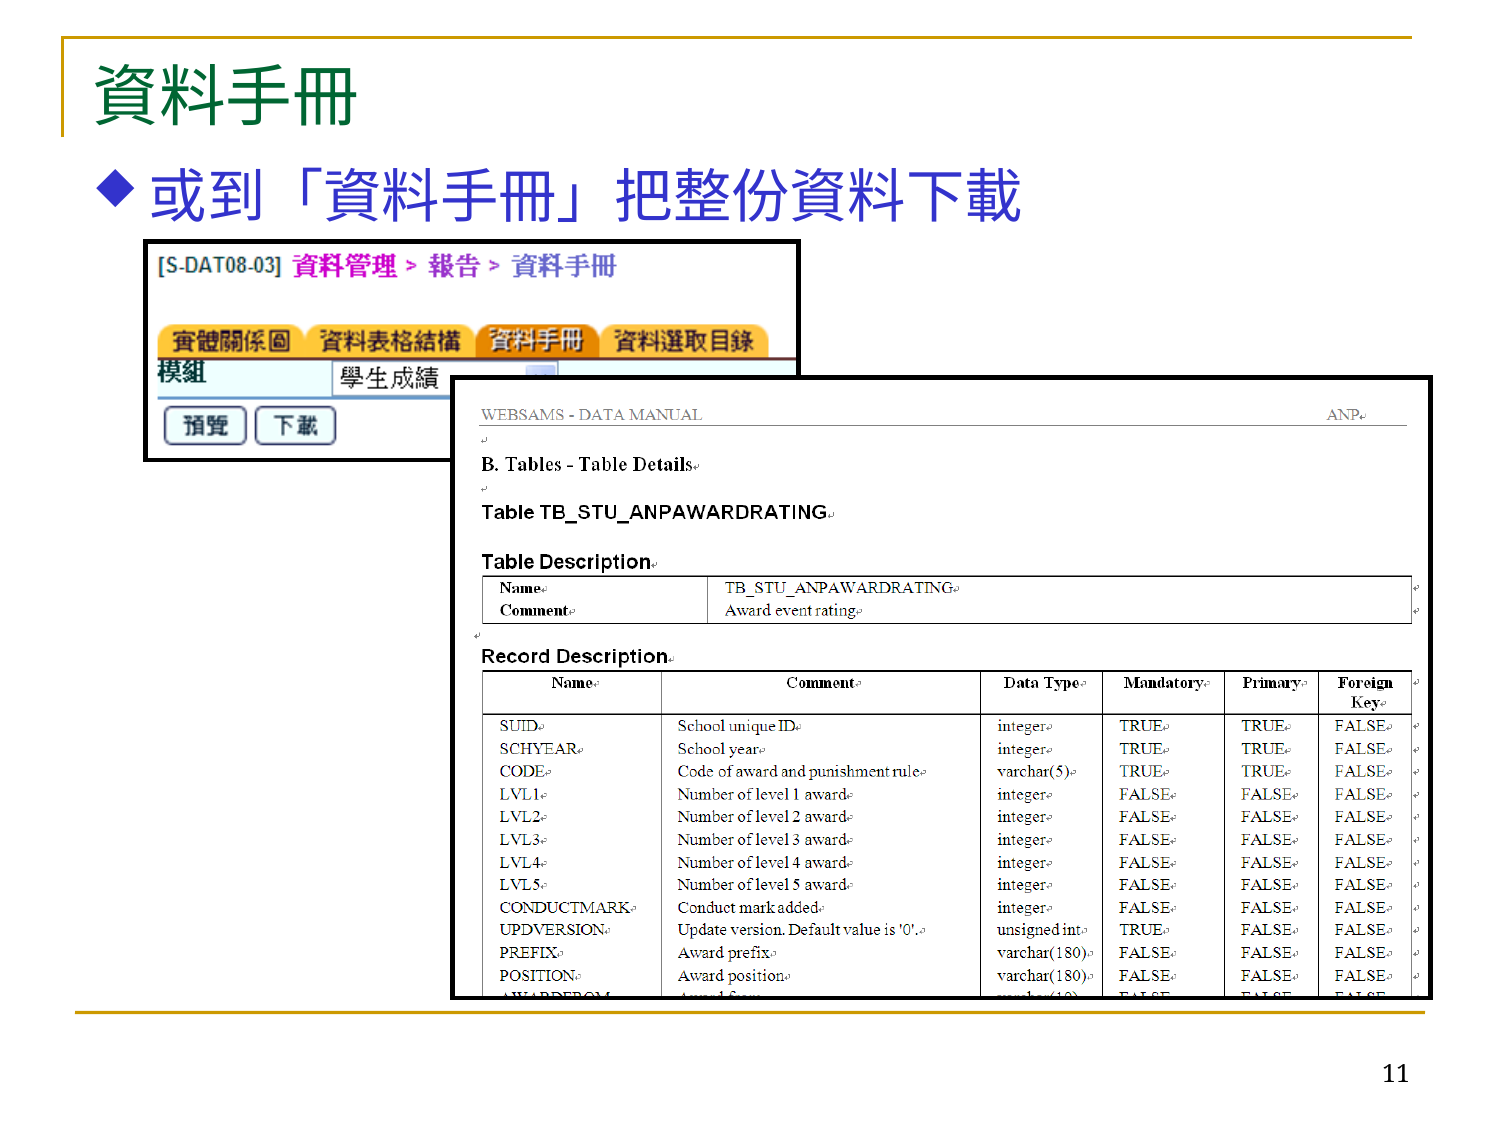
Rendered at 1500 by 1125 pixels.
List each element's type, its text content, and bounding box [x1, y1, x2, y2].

picture [147, 243, 1429, 996]
slide_number 11 [1074, 1024, 1425, 1100]
title 資料手冊 [77, 46, 1428, 151]
list 或到「資料手冊」把整份資料下載 [77, 151, 1428, 895]
